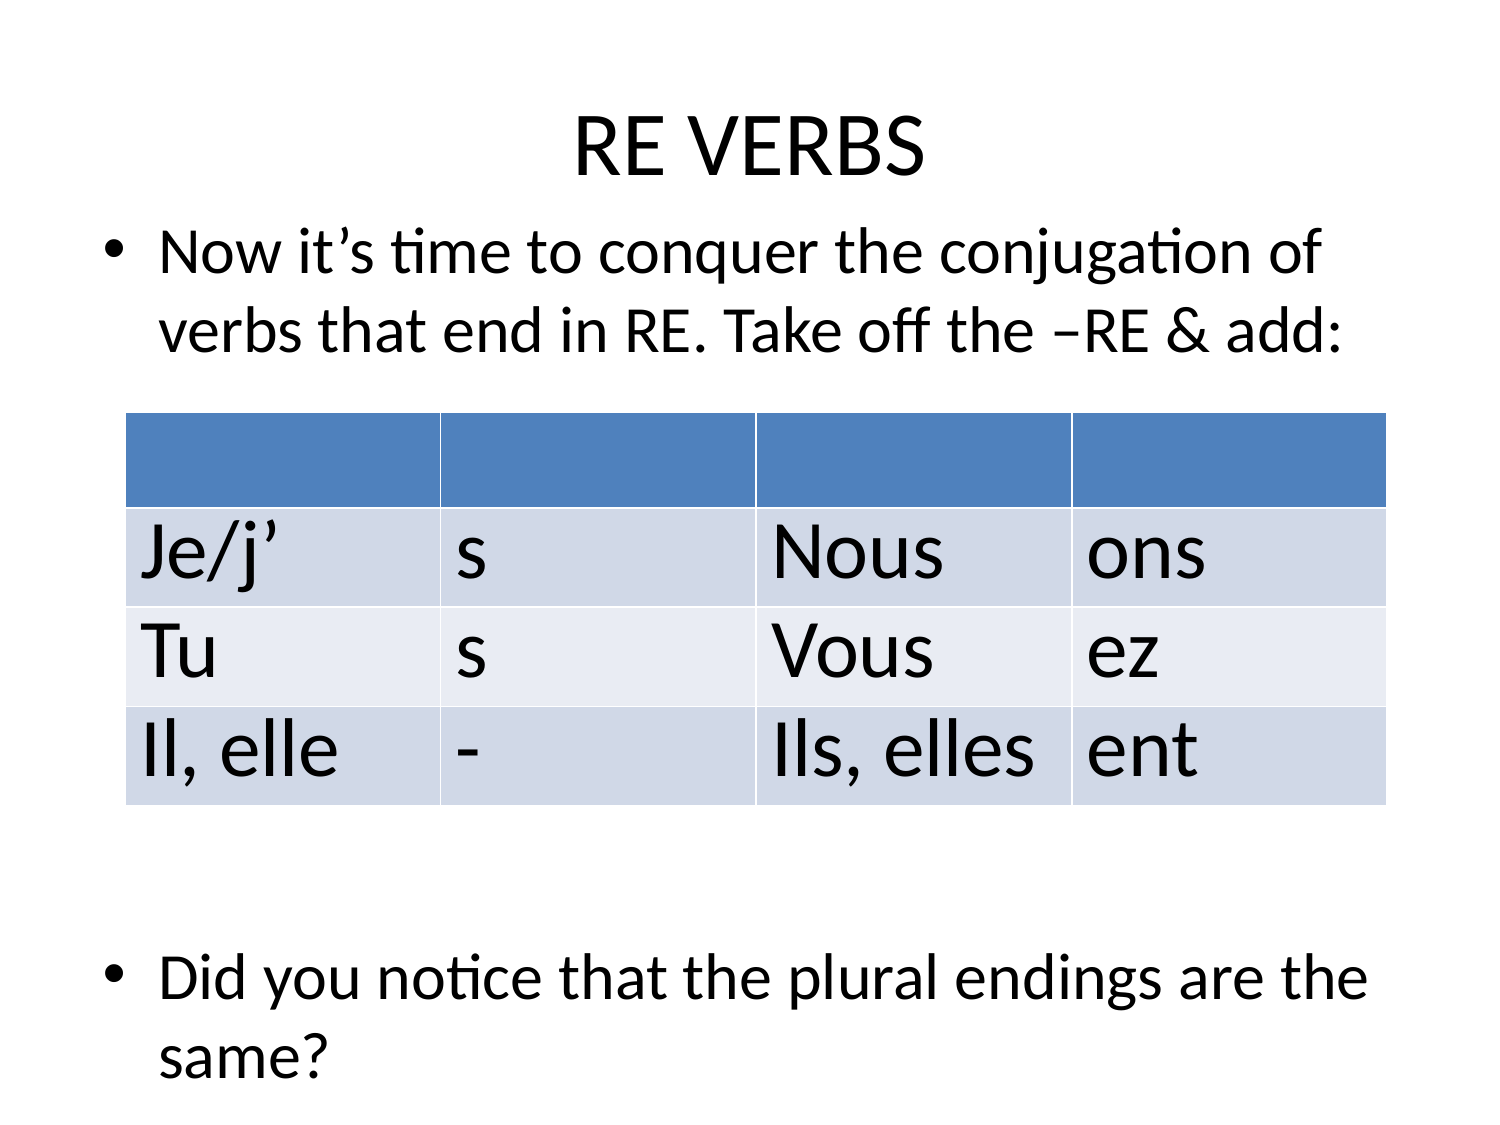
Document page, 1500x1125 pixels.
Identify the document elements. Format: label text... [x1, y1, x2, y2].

table_header [1073, 413, 1386, 507]
table_cell Je/j’ [126, 509, 440, 606]
table_cell Ils, elles [757, 707, 1071, 805]
table_cell Nous [757, 509, 1071, 606]
table_cell - [441, 707, 755, 805]
table_cell ez [1073, 608, 1386, 706]
title RE VERBS [75, 45, 1425, 233]
table_cell Tu [126, 608, 440, 706]
table_cell ent [1073, 707, 1386, 805]
table_cell Vous [757, 608, 1071, 706]
table_header [126, 413, 440, 507]
table_cell s [441, 509, 755, 606]
list Now it’s time to conquer the conjugation of verbs that end in RE. Take off the –RE & add: Did you notice that the plural endings are the same? [87, 200, 1438, 1100]
table_header [757, 413, 1071, 507]
table_cell Il, elle [126, 707, 440, 805]
table_cell ons [1073, 509, 1386, 606]
table_cell s [441, 608, 755, 706]
table_header [441, 413, 755, 507]
